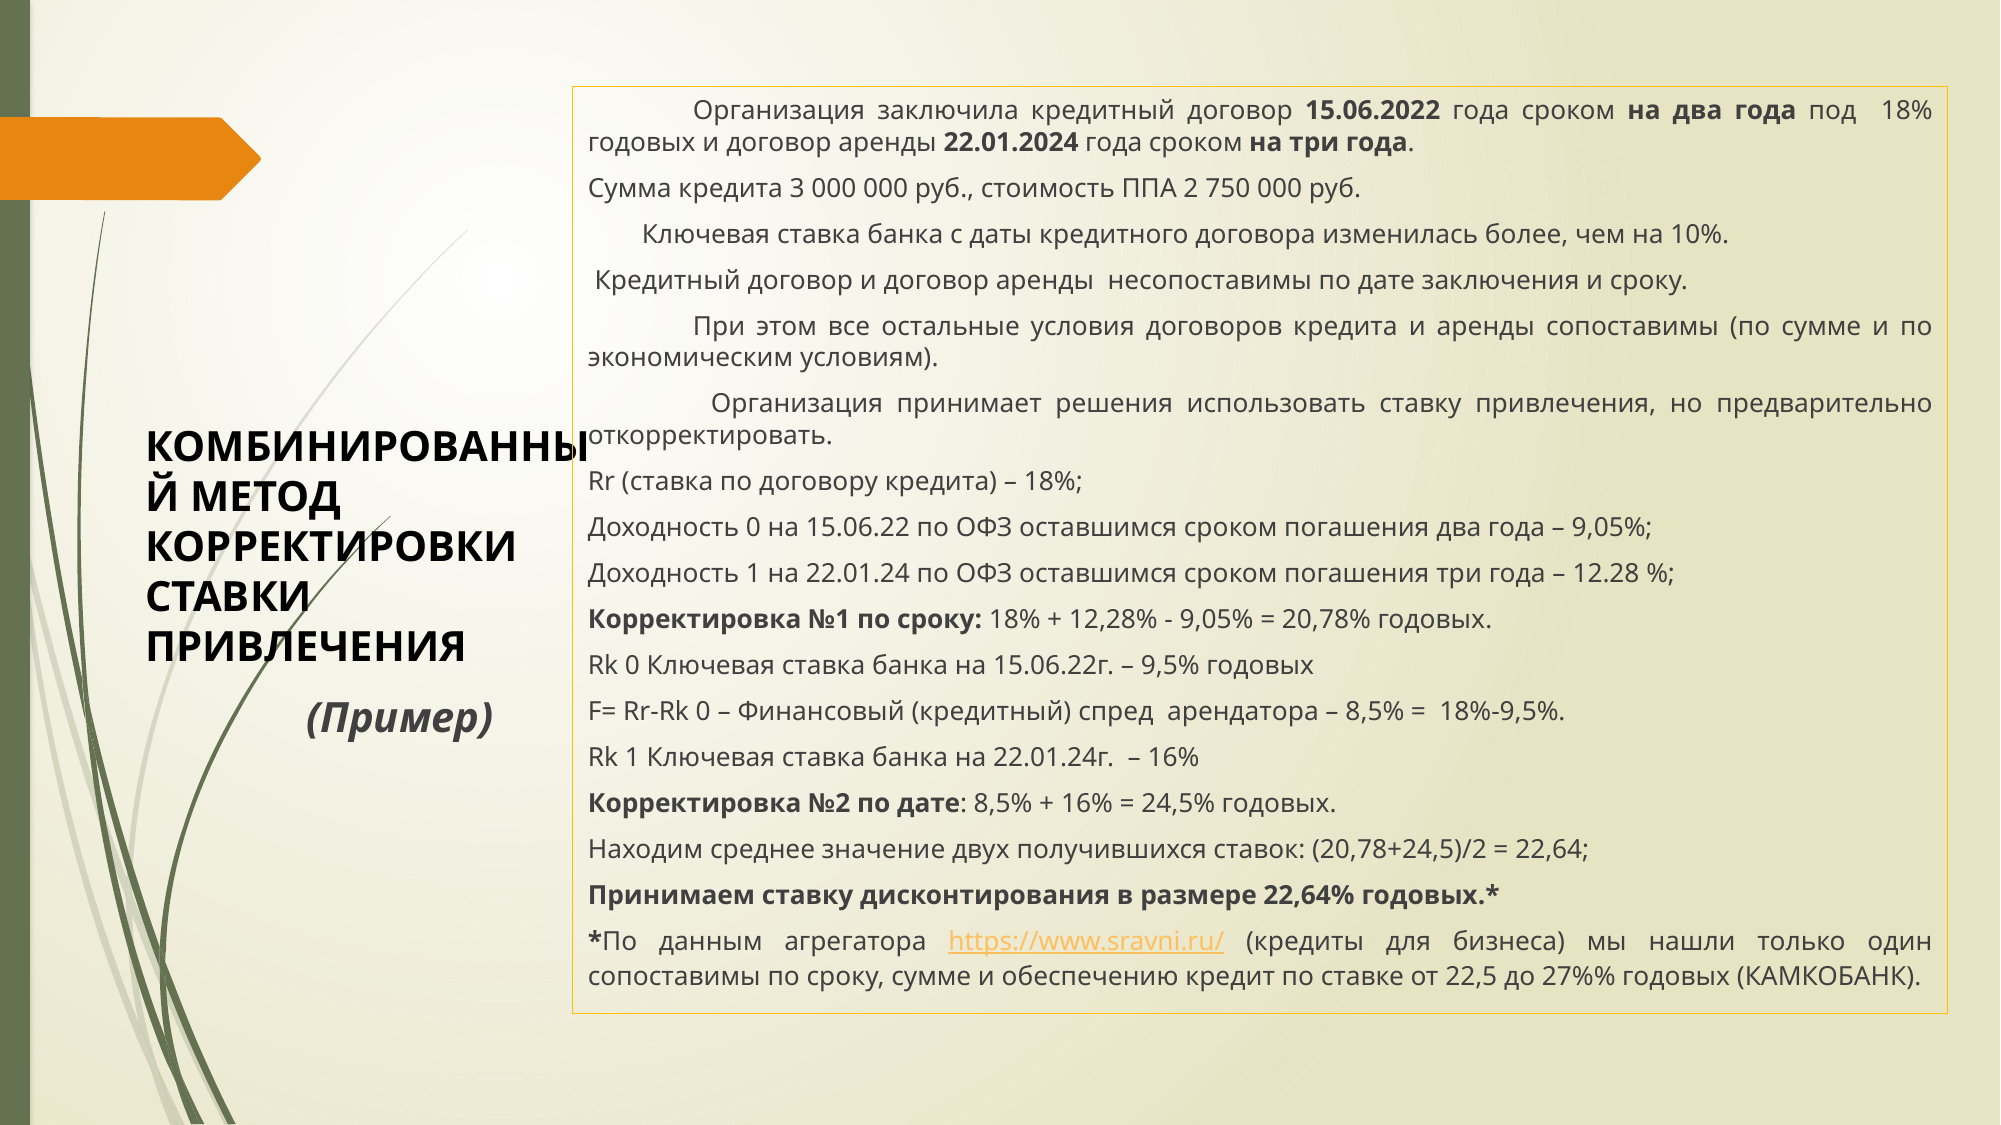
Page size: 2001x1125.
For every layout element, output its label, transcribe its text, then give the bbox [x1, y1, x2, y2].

list Организация заключила кредитный договор 15.06.2022 года сроком на два года под 18% годовых и договор аренды 22.01.2024 года сроком на три года. Сумма кредита 3 000 000 руб., стоимость ППА 2 750 000 руб. Ключевая ставка банка с даты кредитного договора изменилась более, чем на 10%. Кредитный договор и договор аренды несопоставимы по дате заключения и сроку. При этом все остальные условия договоров кредита и аренды сопоставимы (по сумме и по экономическим условиям). Организация принимает решения использовать ставку привлечения, но предварительно откорректировать. Rr (ставка по договору кредита) – 18%; Доходность 0 на 15.06.22 по ОФЗ оставшимся сроком погашения два года – 9,05%; Доходность 1 на 22.01.24 по ОФЗ оставшимся сроком погашения три года – 12.28 %; Корректировка №1 по сроку: 18% + 12,28% - 9,05% = 20,78% годовых. Rk 0 Ключевая ставка банка на 15.06.22г. – 9,5% годовых F= Rr-Rk 0 – Финансовый (кредитный) спред арендатора – 8,5% = 18%-9,5%. Rk 1 Ключевая ставка банка на 22.01.24г. – 16% Корректировка №2 по дате: 8,5% + 16% = 24,5% годовых. Находим среднее значение двух получившихся ставок: (20,78+24,5)/2 = 22,64; Принимаем ставку дисконтирования в размере 22,64% годовых.* *По данным агрегатора https://www.sravni.ru/ (кредиты для бизнеса) мы нашли только один сопоставимы по сроку, сумме и обеспечению кредит по ставке от 22,5 до 27%% годовых (КАМКОБАНК). [572, 86, 1948, 1014]
list Комбинированный метод корректировки СТАВКИ ПРИВЛЕЧЕНИЯ (Пример) [130, 199, 572, 969]
